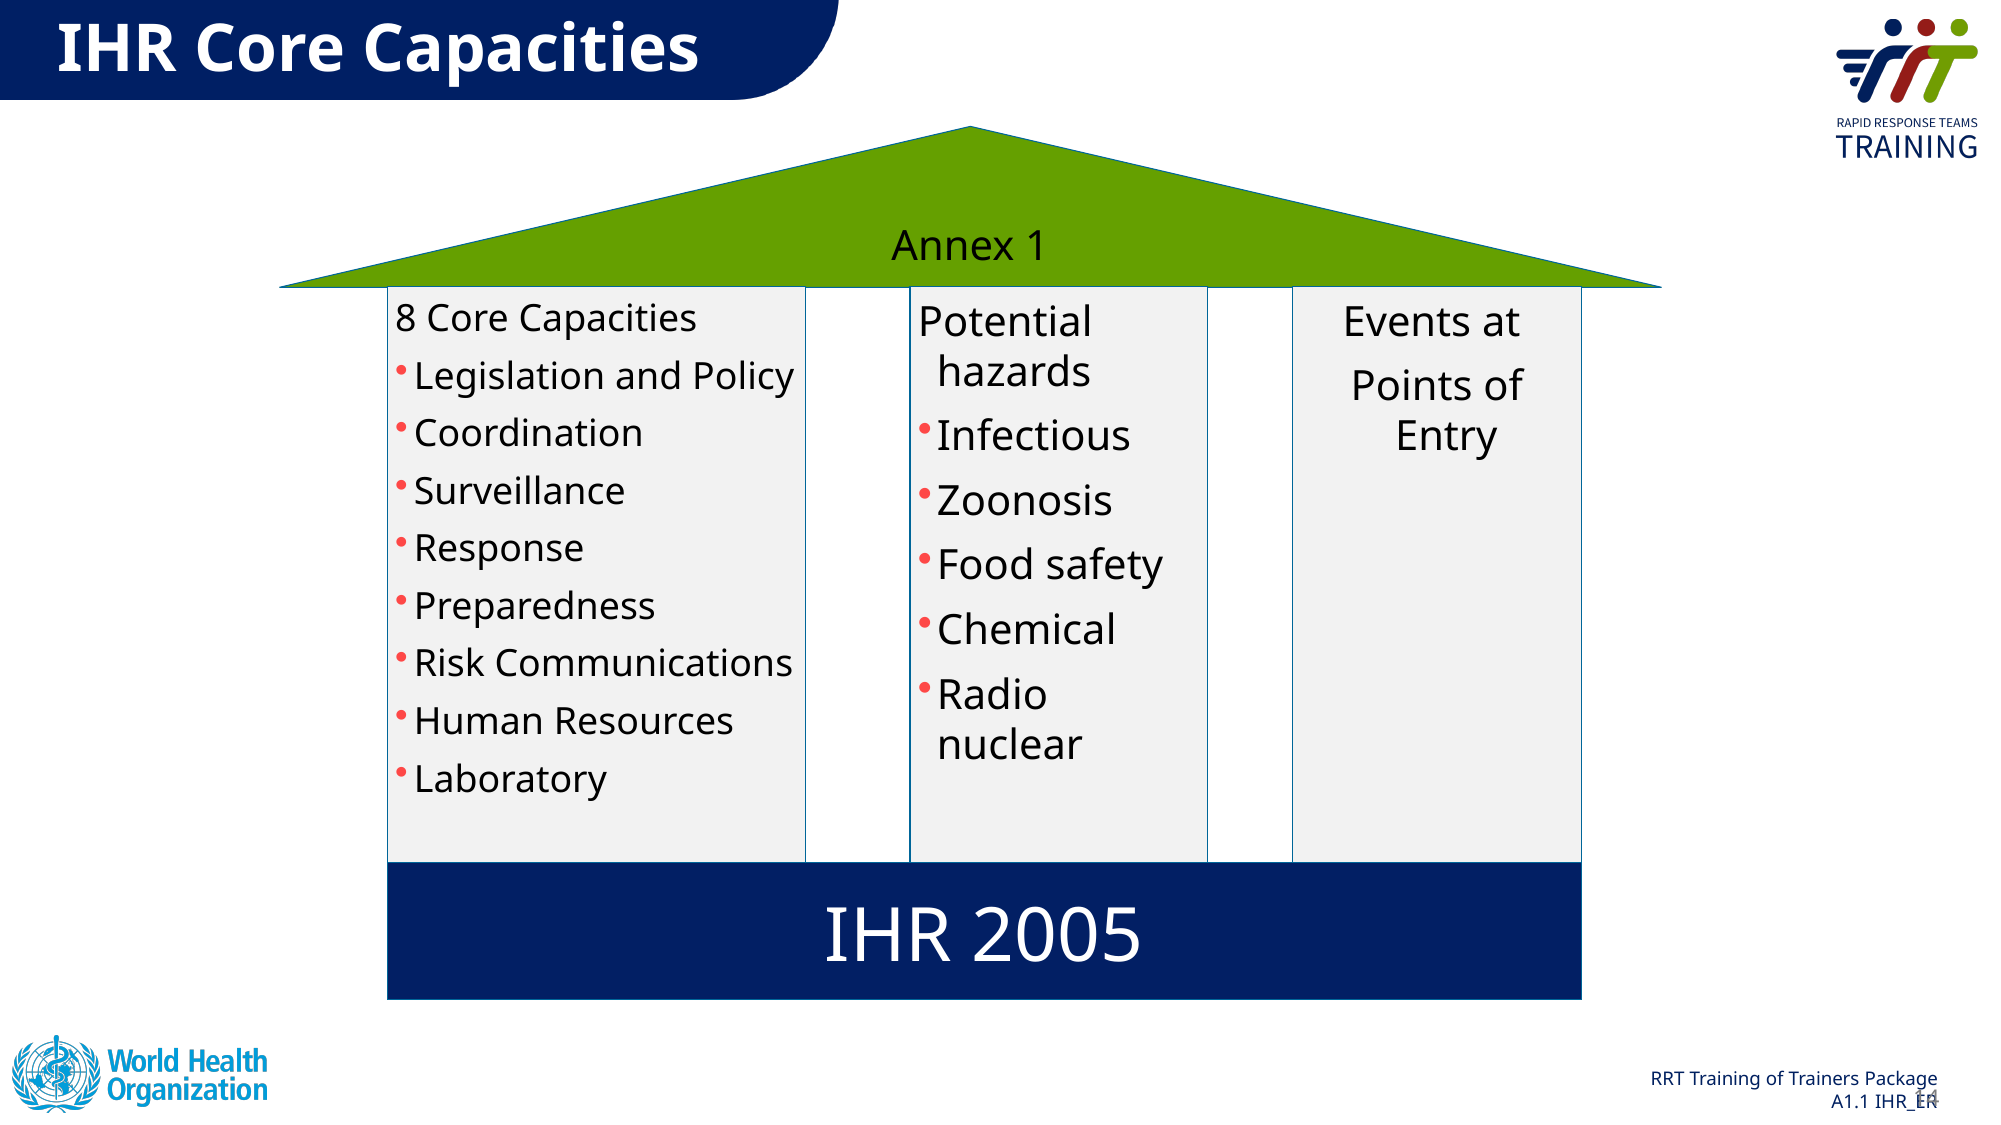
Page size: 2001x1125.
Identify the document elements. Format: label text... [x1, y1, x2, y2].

picture [12, 1083, 48, 1113]
picture [12, 1035, 267, 1113]
title IHR Core Capacities [43, 6, 800, 113]
picture [1835, 19, 1978, 167]
picture [0, 0, 839, 100]
picture [58, 1050, 64, 1058]
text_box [279, 126, 1662, 1000]
